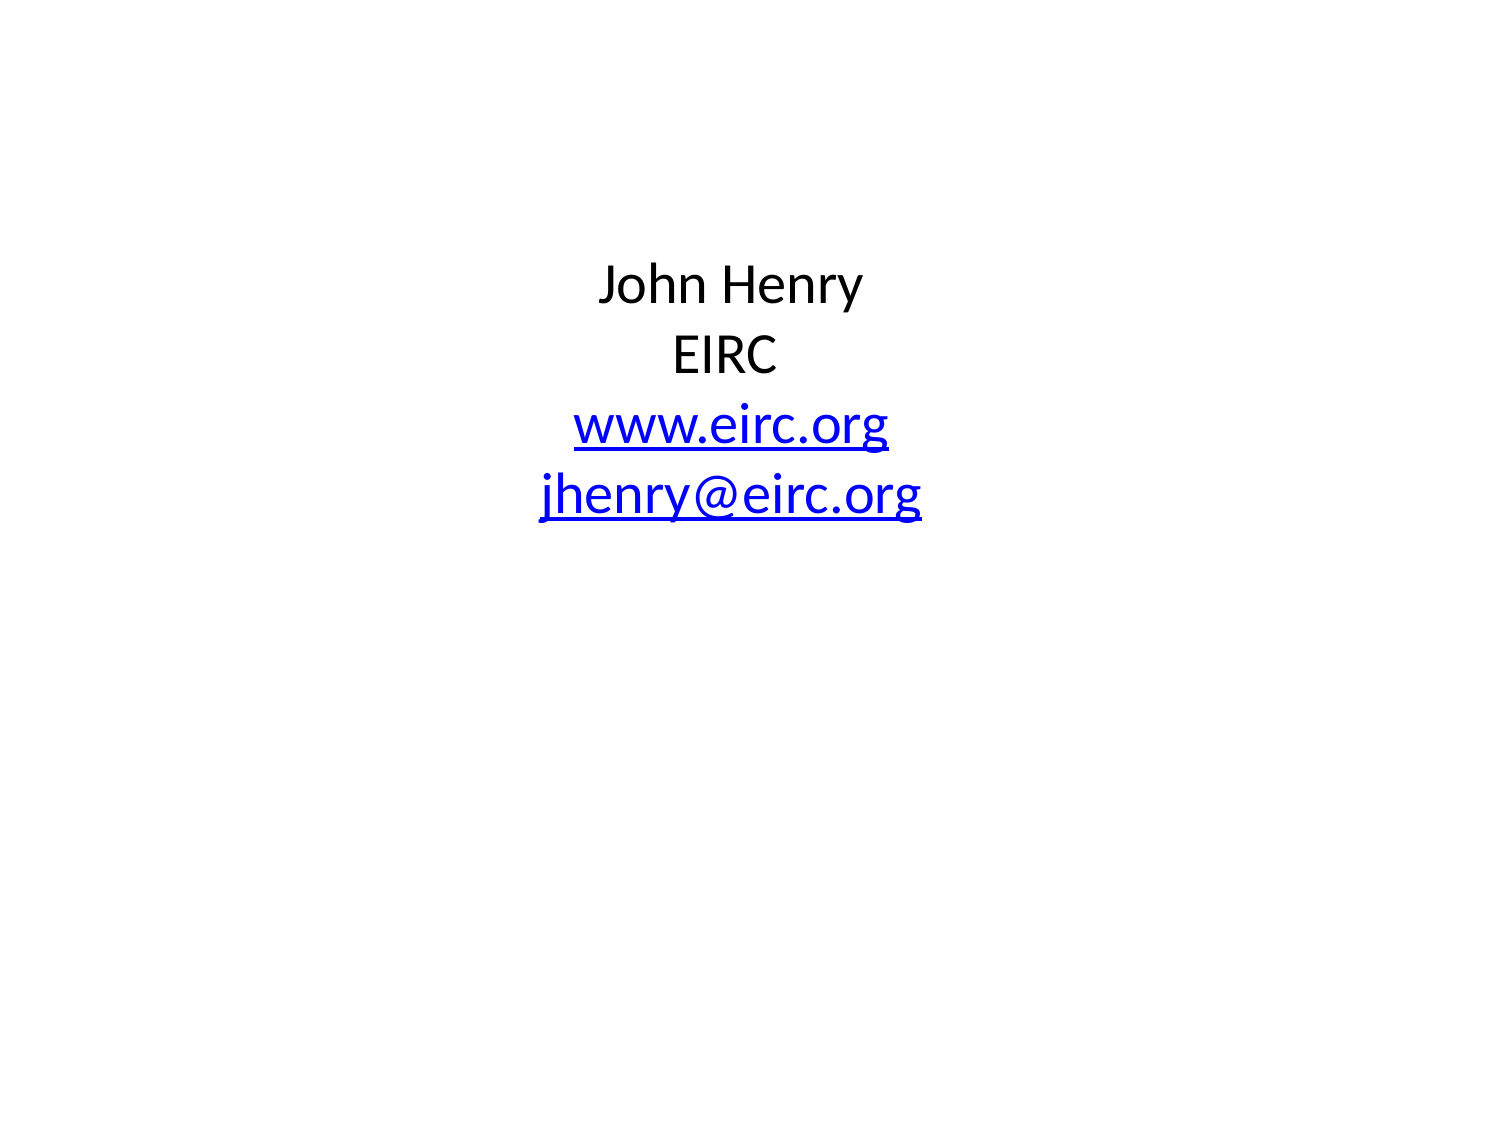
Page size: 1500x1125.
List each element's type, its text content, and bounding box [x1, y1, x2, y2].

text_box John Henry EIRC www.eirc.org jhenry@eirc.org [150, 237, 1313, 603]
